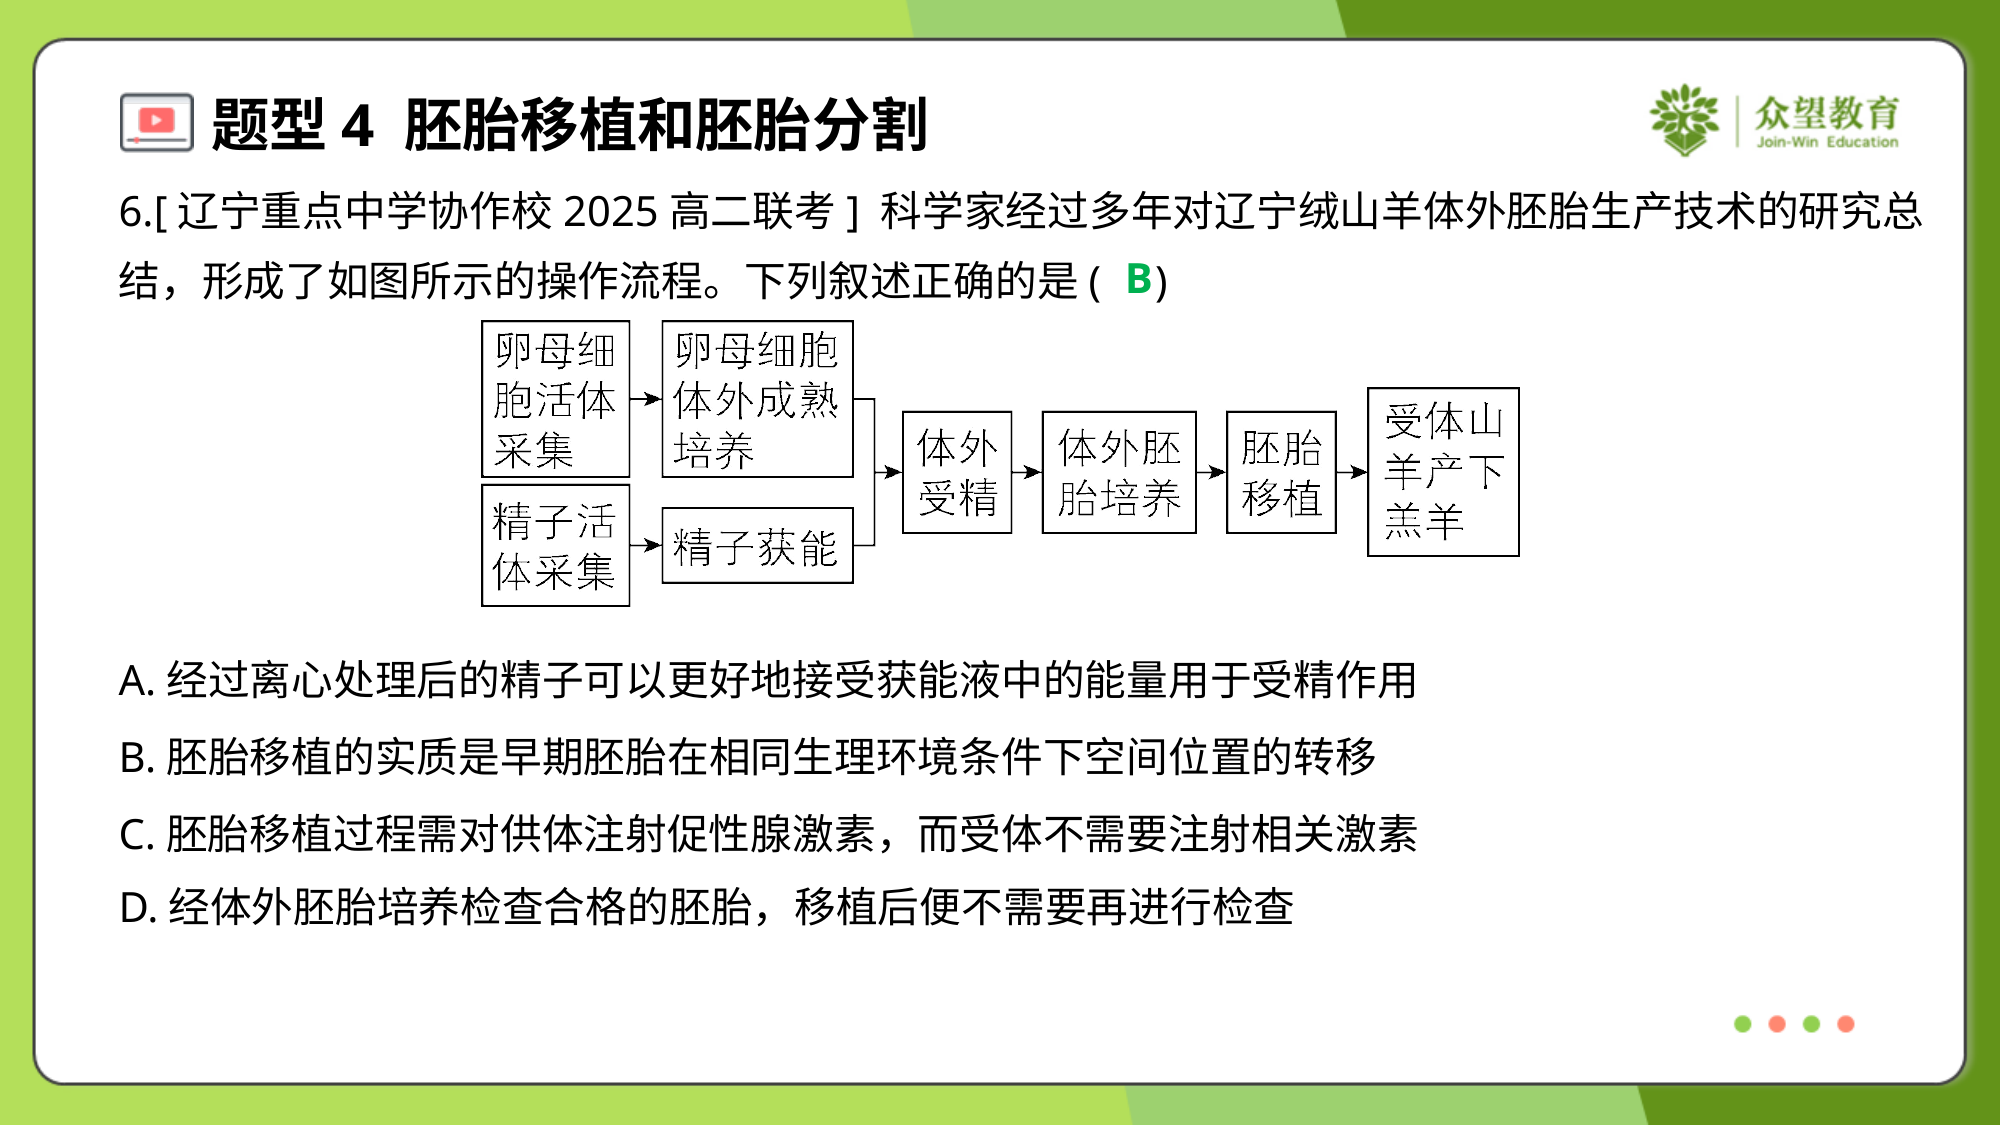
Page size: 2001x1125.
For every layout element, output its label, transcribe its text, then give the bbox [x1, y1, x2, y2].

picture [0, 0, 2000, 1125]
text_box B [1109, 231, 1169, 296]
text_box A.经过离心处理后的精子可以更好地接受获能液中的能量用于受精作用 B.胚胎移植的实质是早期胚胎在相同生理环境条件下空间位置的转移 C.胚胎移植过程需对供体注射促性腺激素，而受体不需要注射相关激素 D.经体外胚胎培养检查合格的胚胎，移植后便不需要再进行检查 [118, 628, 1883, 924]
text_box 6.[辽宁重点中学协作校2025高二联考] 科学家经过多年对辽宁绒山羊体外胚胎生产技术的研究总 结，形成了如图所示的操作流程。下列叙述正确的是( ) [118, 159, 1883, 298]
